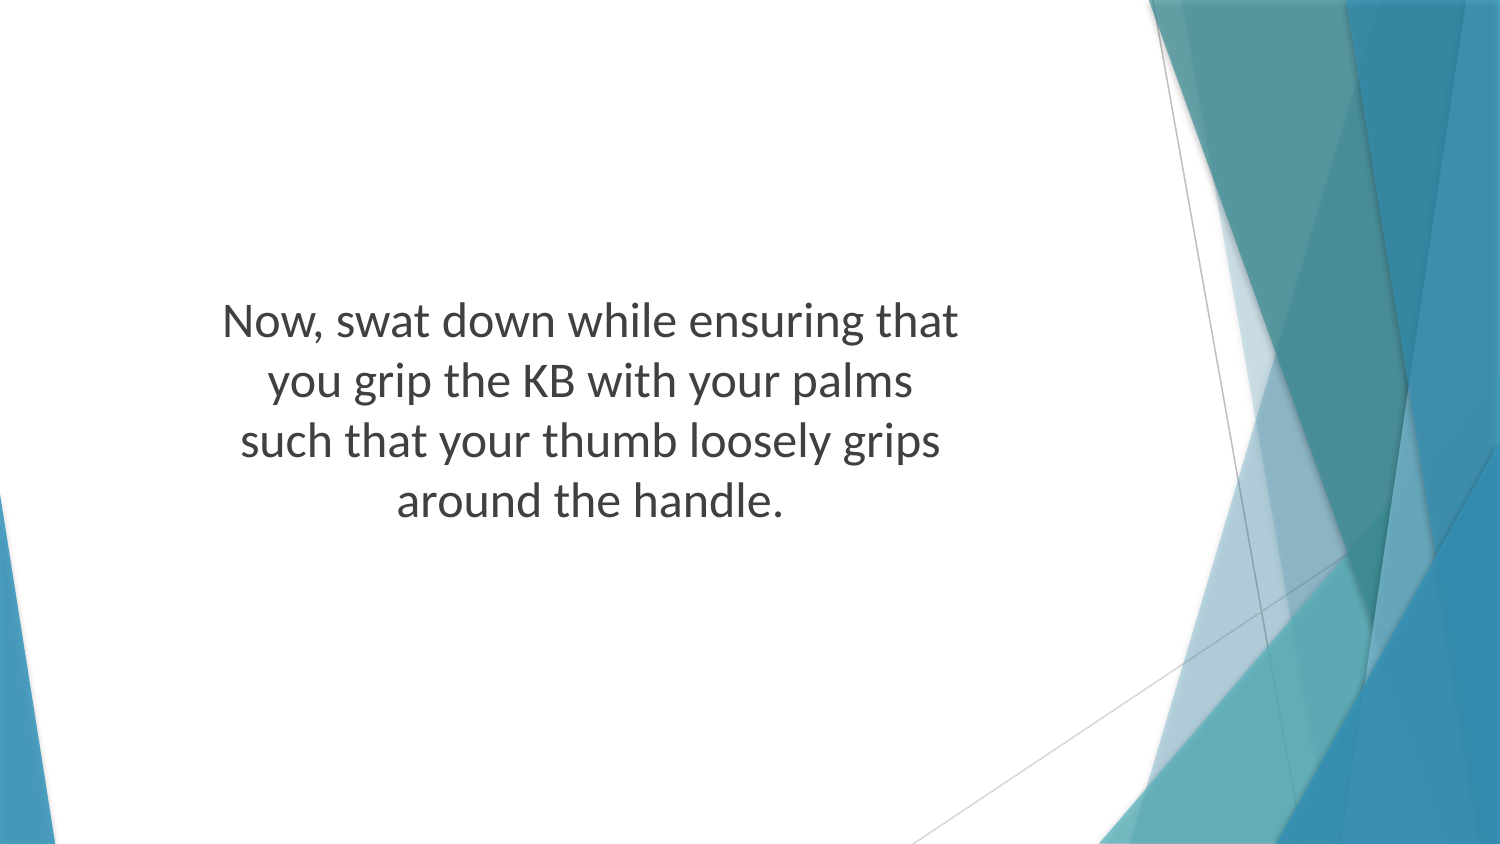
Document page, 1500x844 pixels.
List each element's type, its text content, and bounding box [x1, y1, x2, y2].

list Now, swat down while ensuring that you grip the KB with your palms such that your thumb loosely grips around the handle. [206, 280, 975, 611]
